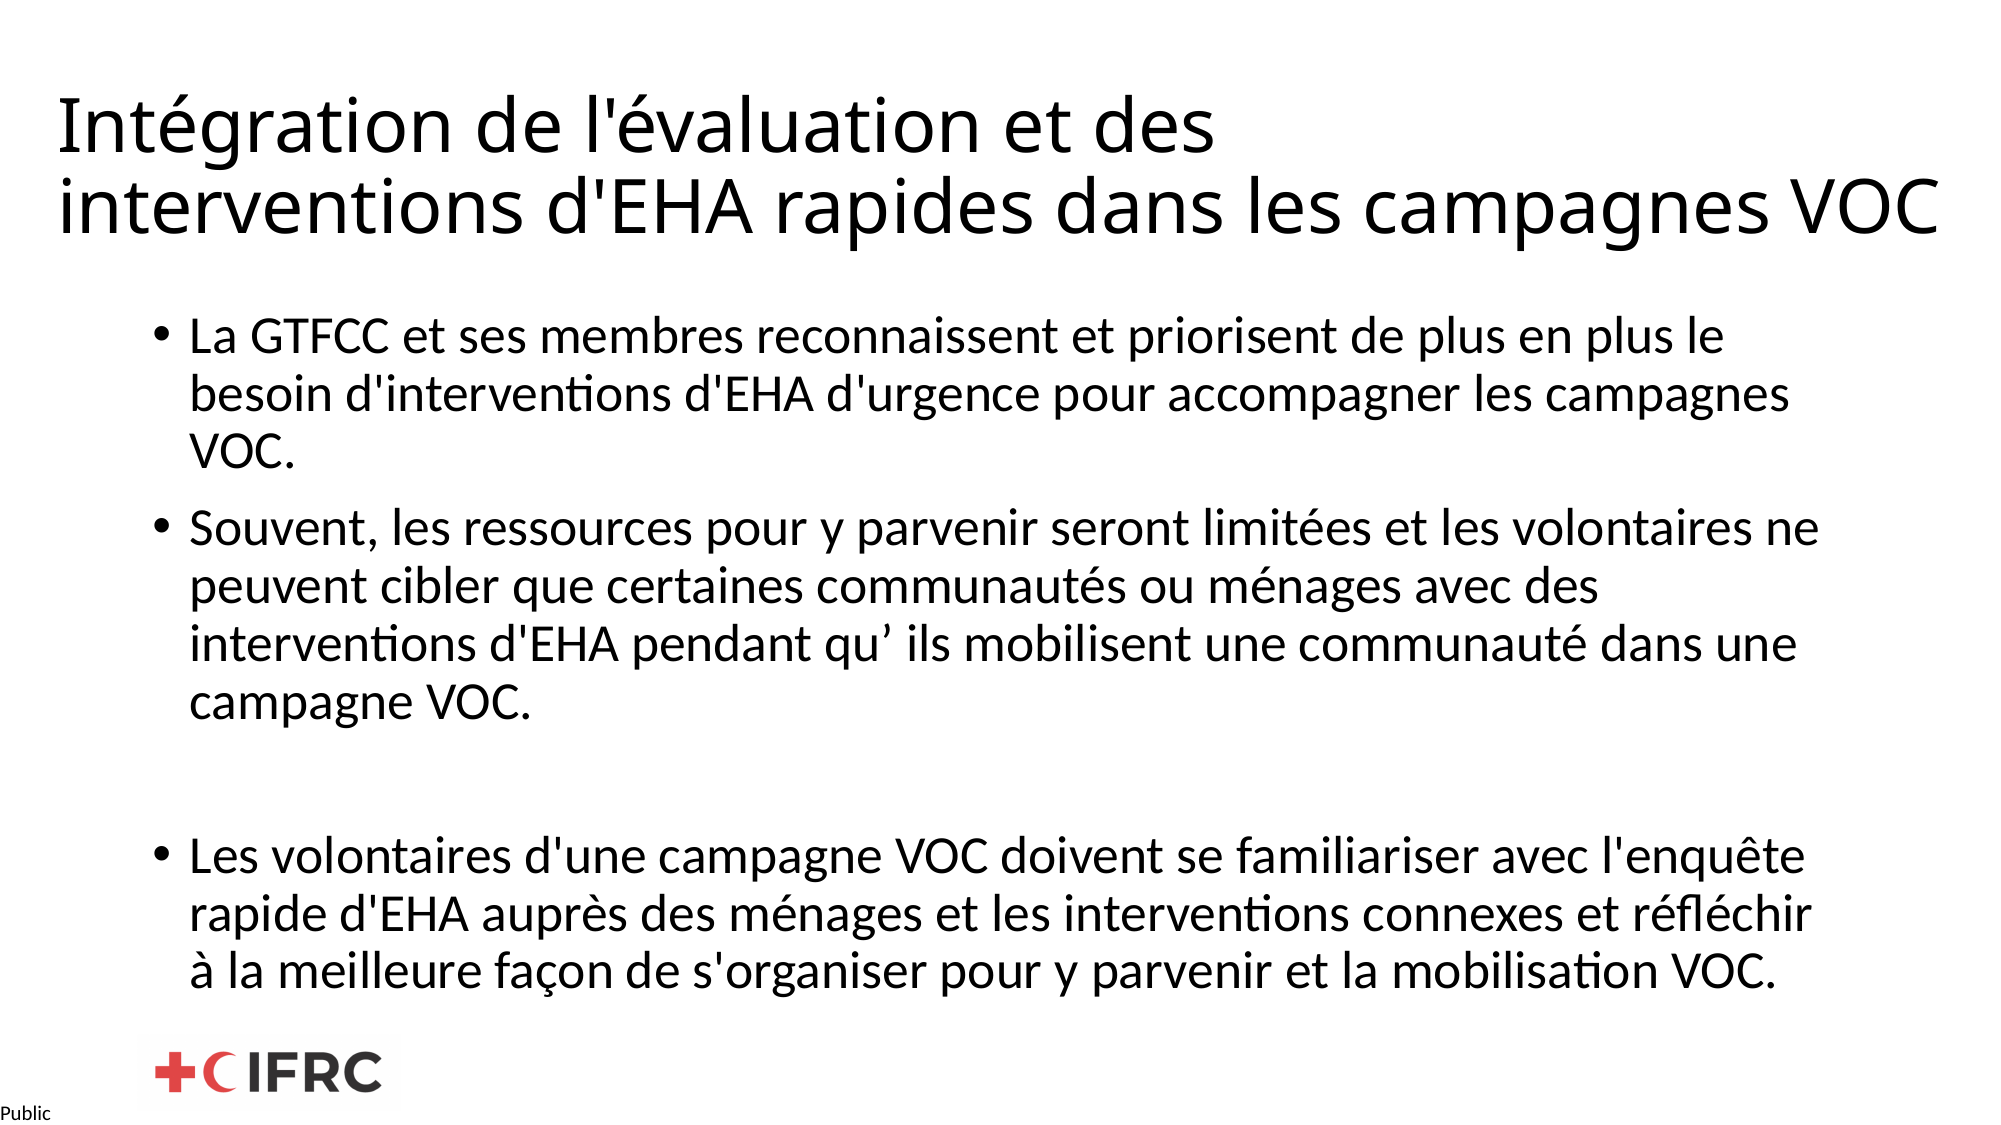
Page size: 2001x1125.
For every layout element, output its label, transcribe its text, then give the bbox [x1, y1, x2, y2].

list La GTFCC et ses membres reconnaissent et priorisent de plus en plus le besoin d'interventions d'EHA d'urgence pour accompagner les campagnes VOC. Souvent, les ressources pour y parvenir seront limitées et les volontaires ne peuvent cibler que certaines communautés ou ménages avec des interventions d'EHA pendant qu’ ils mobilisent une communauté dans une campagne VOC. Les volontaires d'une campagne VOC doivent se familiariser avec l'enquête rapide d'EHA auprès des ménages et les interventions connexes et réfléchir à la meilleure façon de s'organiser pour y parvenir et la mobilisation VOC. [137, 299, 1863, 1014]
picture [137, 1034, 401, 1111]
title Intégration de l'évaluation et des interventions d'EHA rapides dans les campagnes VOC [41, 59, 1980, 278]
